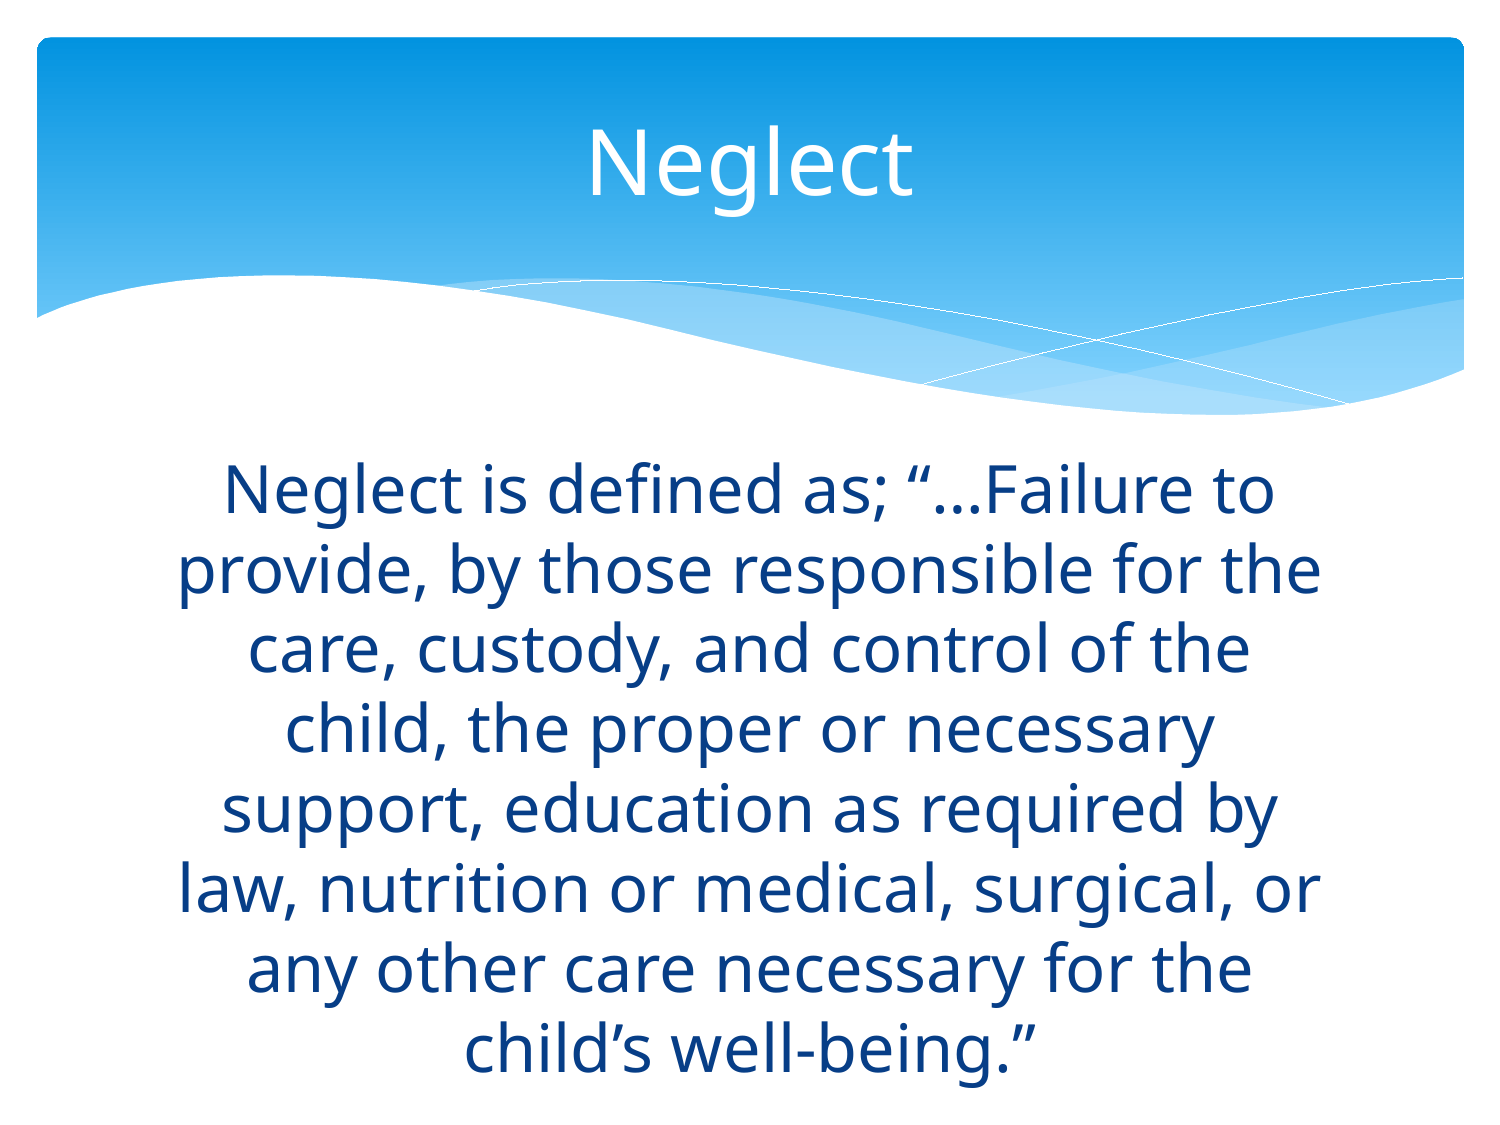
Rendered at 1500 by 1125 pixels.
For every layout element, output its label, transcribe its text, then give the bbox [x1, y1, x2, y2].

list Neglect is defined as; “…Failure to provide, by those responsible for the care, custody, and control of the child, the proper or necessary support, education as required by law, nutrition or medical, surgical, or any other care necessary for the child’s well-being.” [143, 438, 1359, 1005]
title Neglect [75, 55, 1425, 261]
